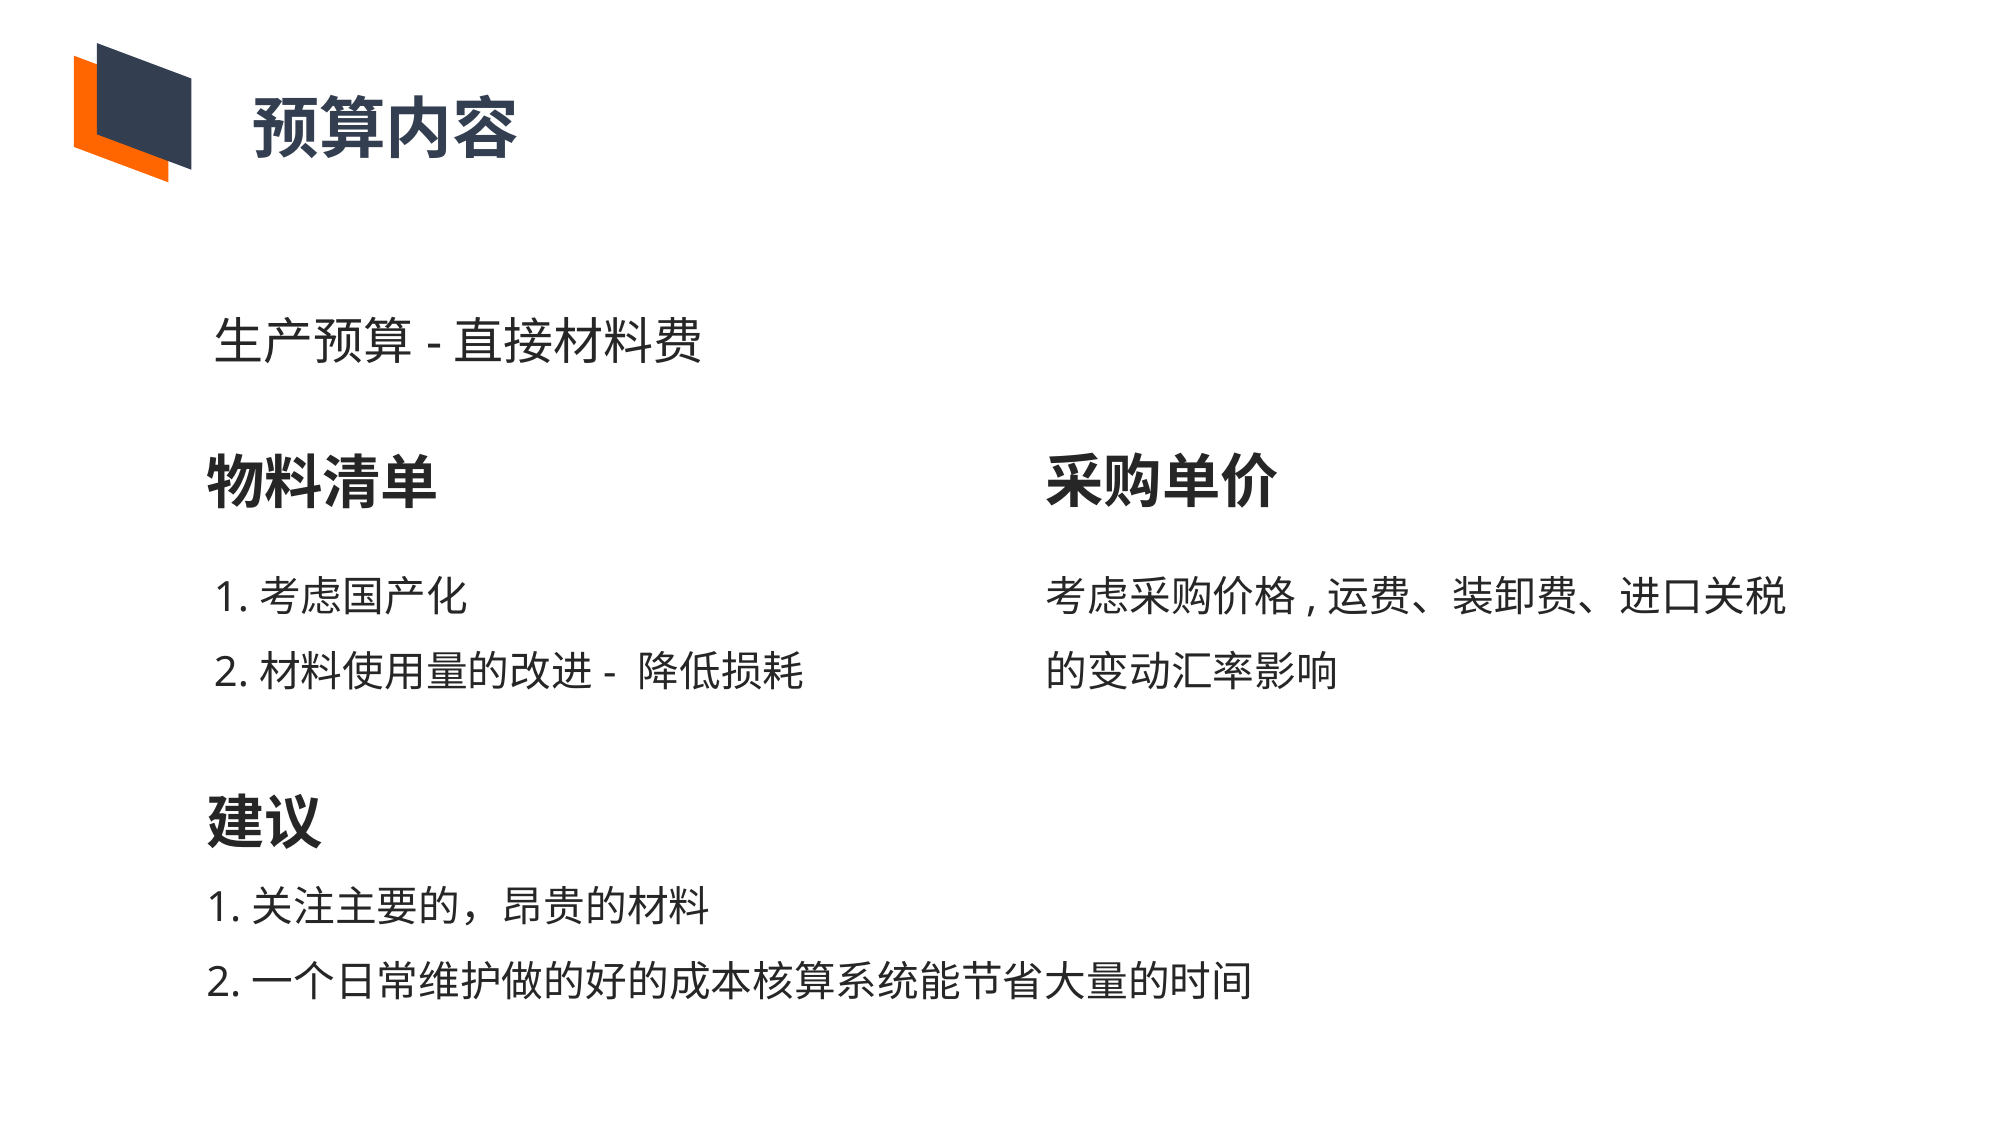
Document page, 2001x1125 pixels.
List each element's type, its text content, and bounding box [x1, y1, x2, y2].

text_box 考虑采购价格,运费、装卸费、进口关税的变动汇率影响 [1030, 537, 1827, 703]
text_box 1.考虑国产化 2.材料使用量的改进- 降低损耗 [199, 537, 828, 703]
text_box 预算内容 [237, 43, 626, 218]
text_box 采购单价 [1030, 437, 1442, 522]
text_box 1.关注主要的，昂贵的材料 2.一个日常维护做的好的成本核算系统能节省大量的时间 [191, 847, 1272, 1012]
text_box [73, 42, 192, 183]
text_box 建议 [191, 778, 648, 847]
text_box 物料清单 [191, 437, 528, 523]
text_box 生产预算-直接材料费 [199, 302, 861, 377]
